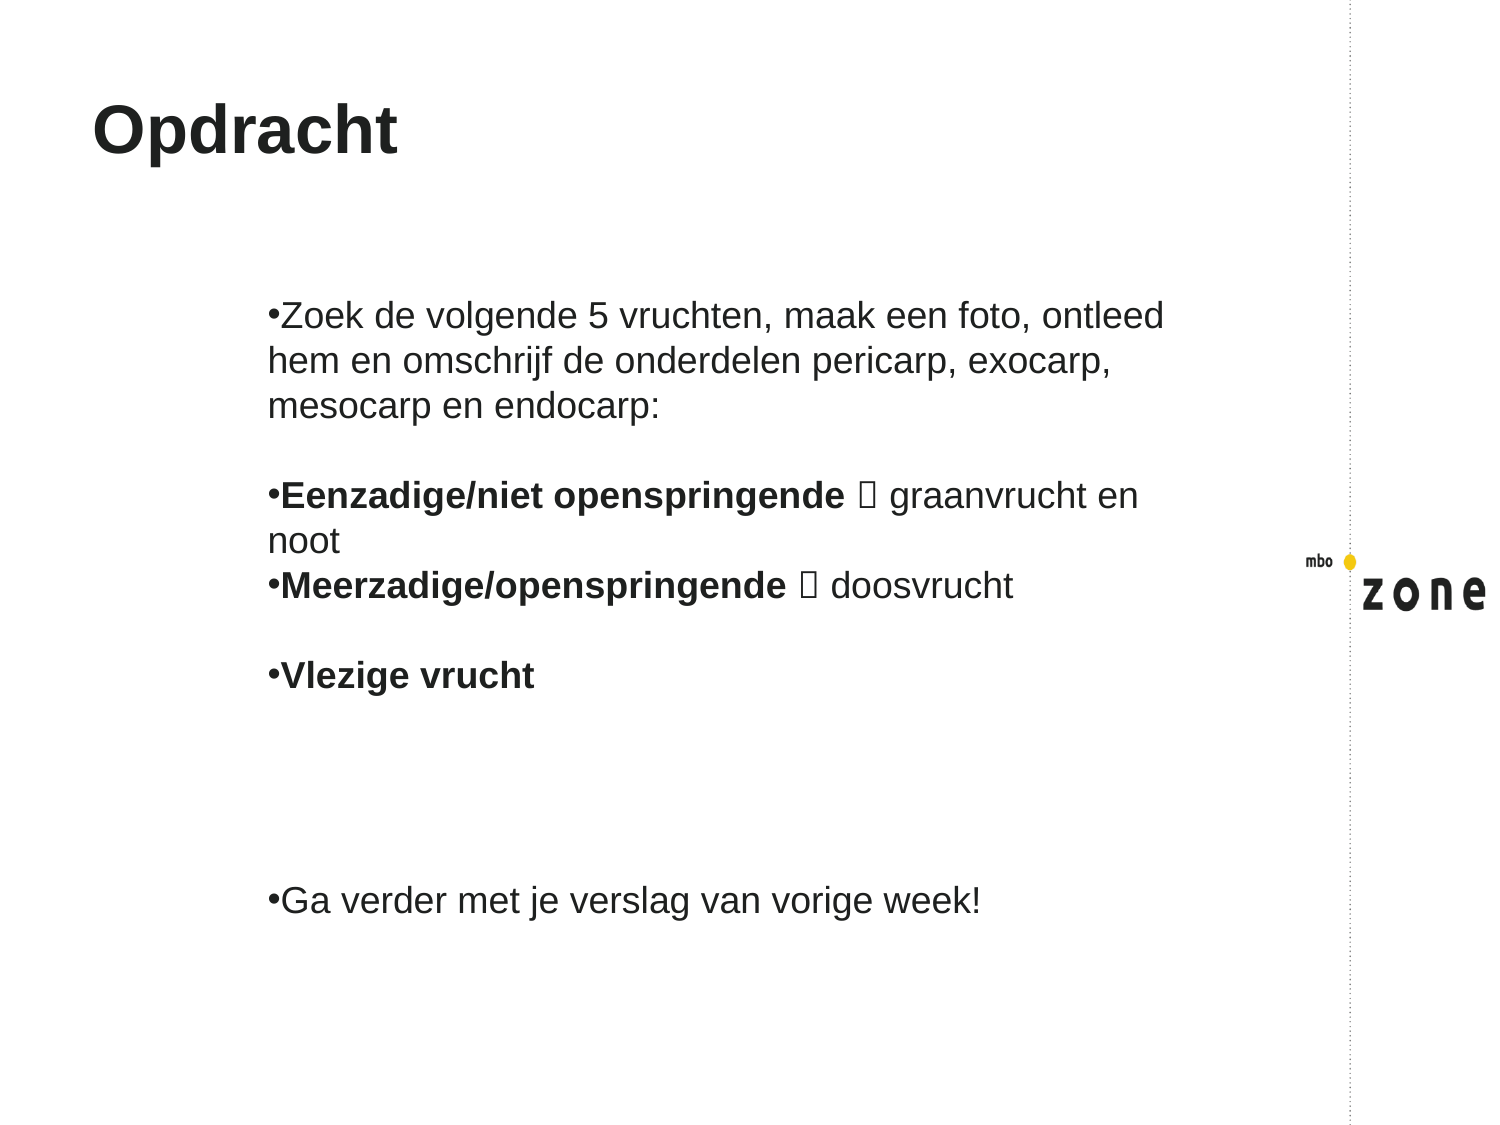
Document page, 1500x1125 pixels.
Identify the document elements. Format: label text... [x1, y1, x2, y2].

title Opdracht [93, 94, 1205, 272]
picture [1197, 0, 1500, 1125]
list Zoek de volgende 5 vruchten, maak een foto, ontleed hem en omschrijf de onderdelen pericarp, exocarp, mesocarp en endocarp: Eenzadige/niet openspringende  graanvrucht en noot Meerzadige/openspringende  doosvrucht Vlezige vrucht Ga verder met je verslag van vorige week! [252, 283, 1205, 998]
